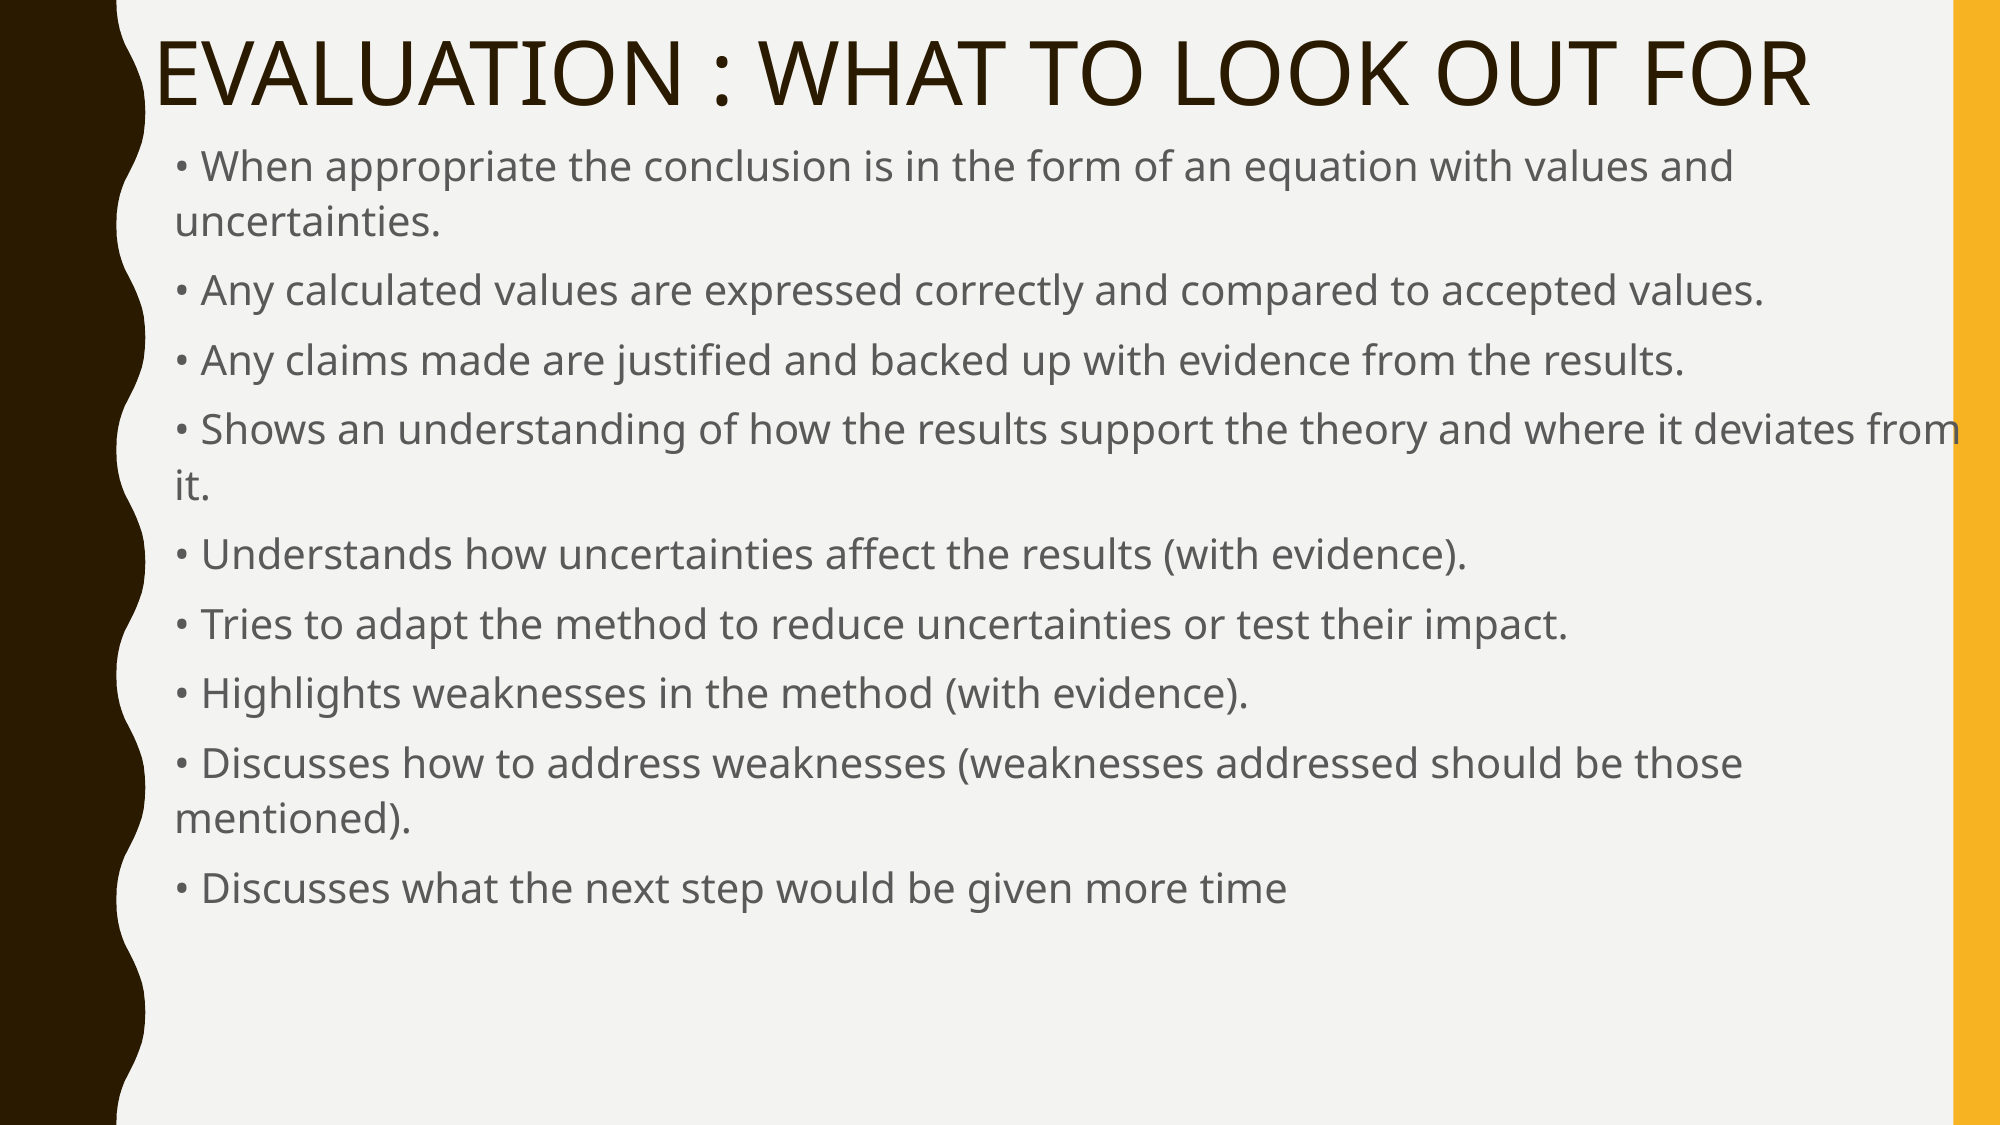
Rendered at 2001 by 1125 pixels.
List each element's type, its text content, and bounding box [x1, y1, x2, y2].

title EVALUATION : WHAT TO LOOK OUT FOR [137, 20, 1863, 155]
list • When appropriate the conclusion is in the form of an equation with values and uncertainties. • Any calculated values are expressed correctly and compared to accepted values. • Any claims made are justified and backed up with evidence from the results. • Shows an understanding of how the results support the theory and where it deviates from it. • Understands how uncertainties affect the results (with evidence). • Tries to adapt the method to reduce uncertainties or test their impact. • Highlights weaknesses in the method (with evidence). • Discusses how to address weaknesses (weaknesses addressed should be those mentioned). • Discusses what the next step would be given more time [159, 126, 2000, 1125]
